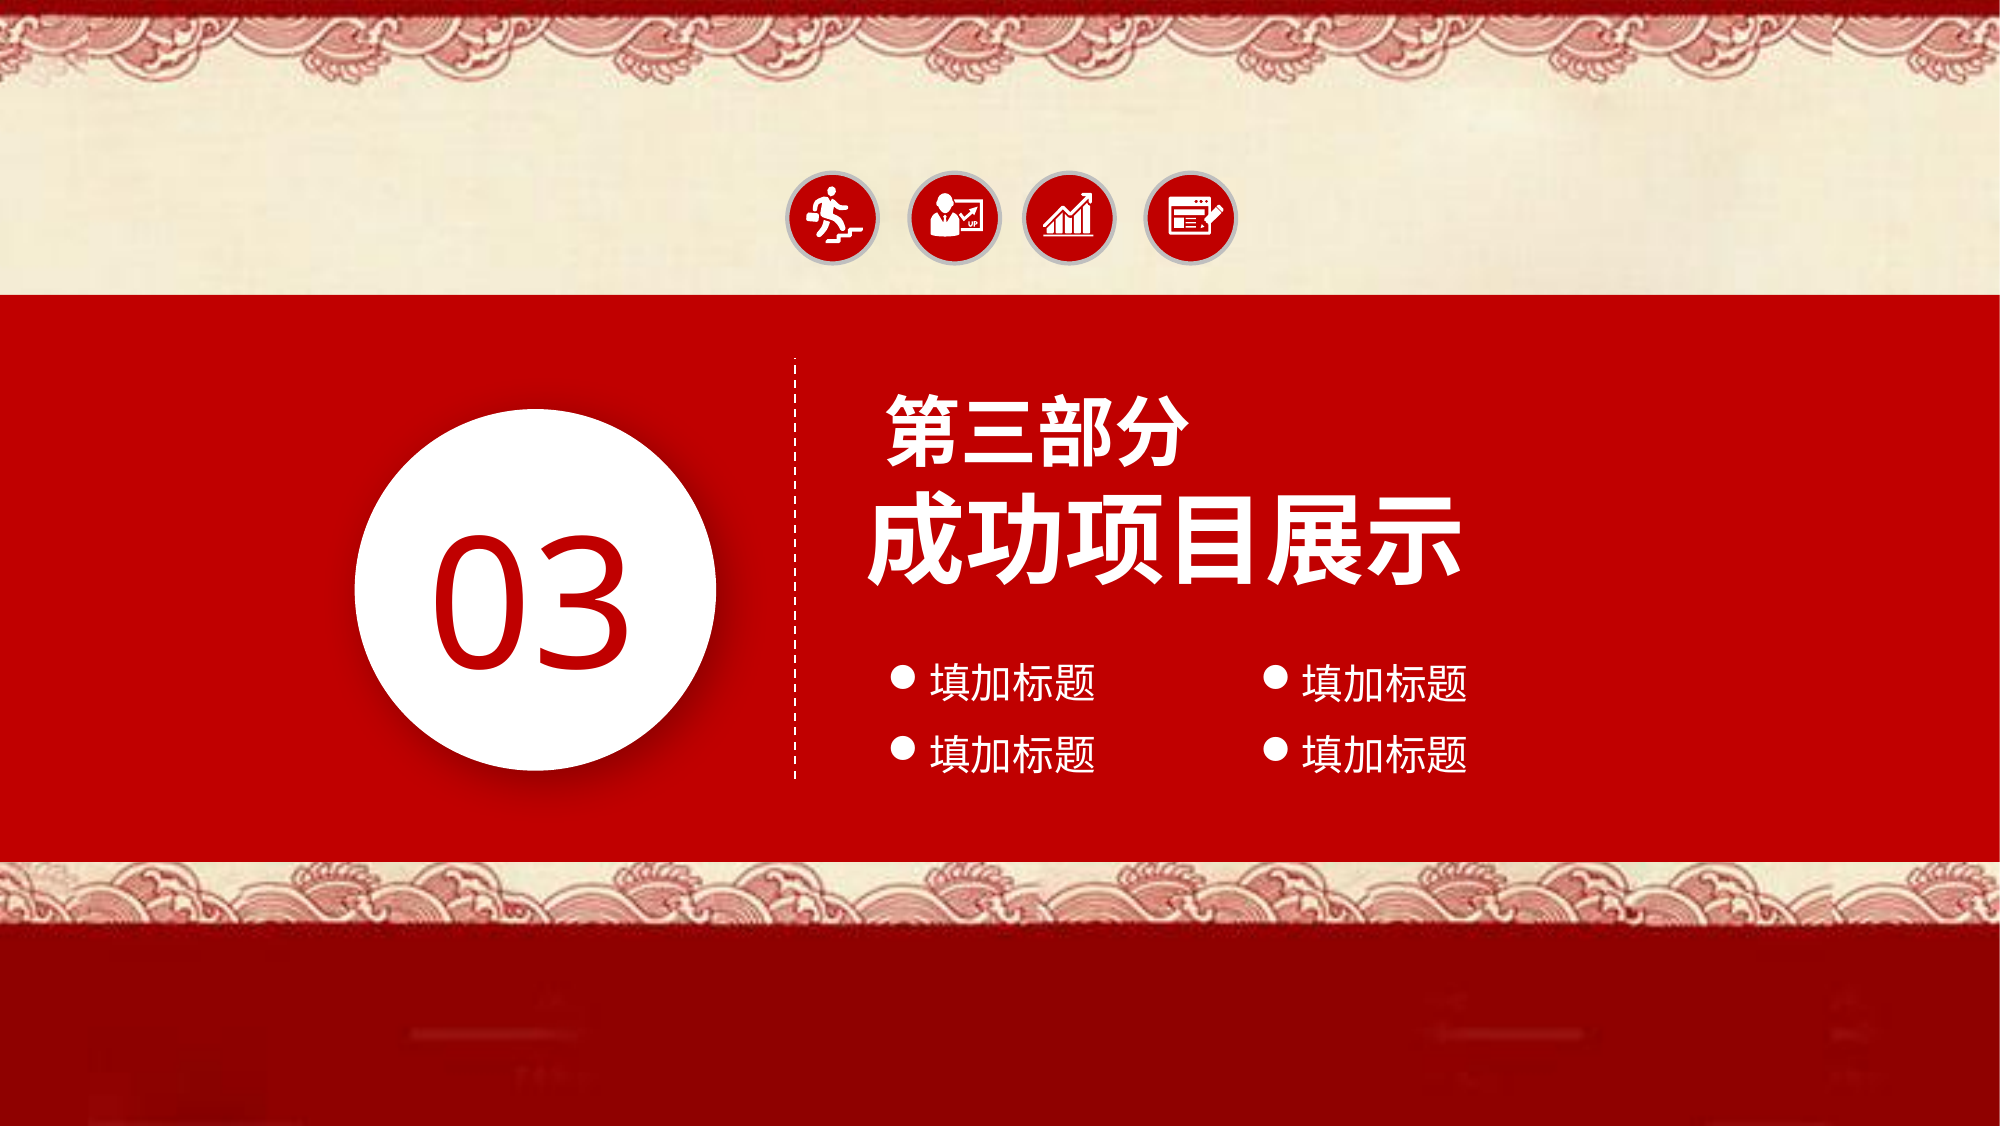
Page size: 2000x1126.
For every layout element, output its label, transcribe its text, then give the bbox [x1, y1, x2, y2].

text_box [909, 172, 1001, 264]
text_box 填加标题 [887, 657, 1259, 708]
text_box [786, 172, 879, 264]
text_box 填加标题 [1259, 729, 1700, 780]
text_box [0, 293, 2000, 864]
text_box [361, 416, 710, 764]
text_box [1145, 172, 1237, 264]
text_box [1023, 172, 1115, 264]
picture [0, 864, 2000, 1126]
picture [0, 0, 2000, 293]
text_box 填加标题 [1259, 657, 1700, 708]
text_box 填加标题 [887, 728, 1327, 779]
text_box 第三部分 成功项目展示 [845, 373, 1486, 606]
